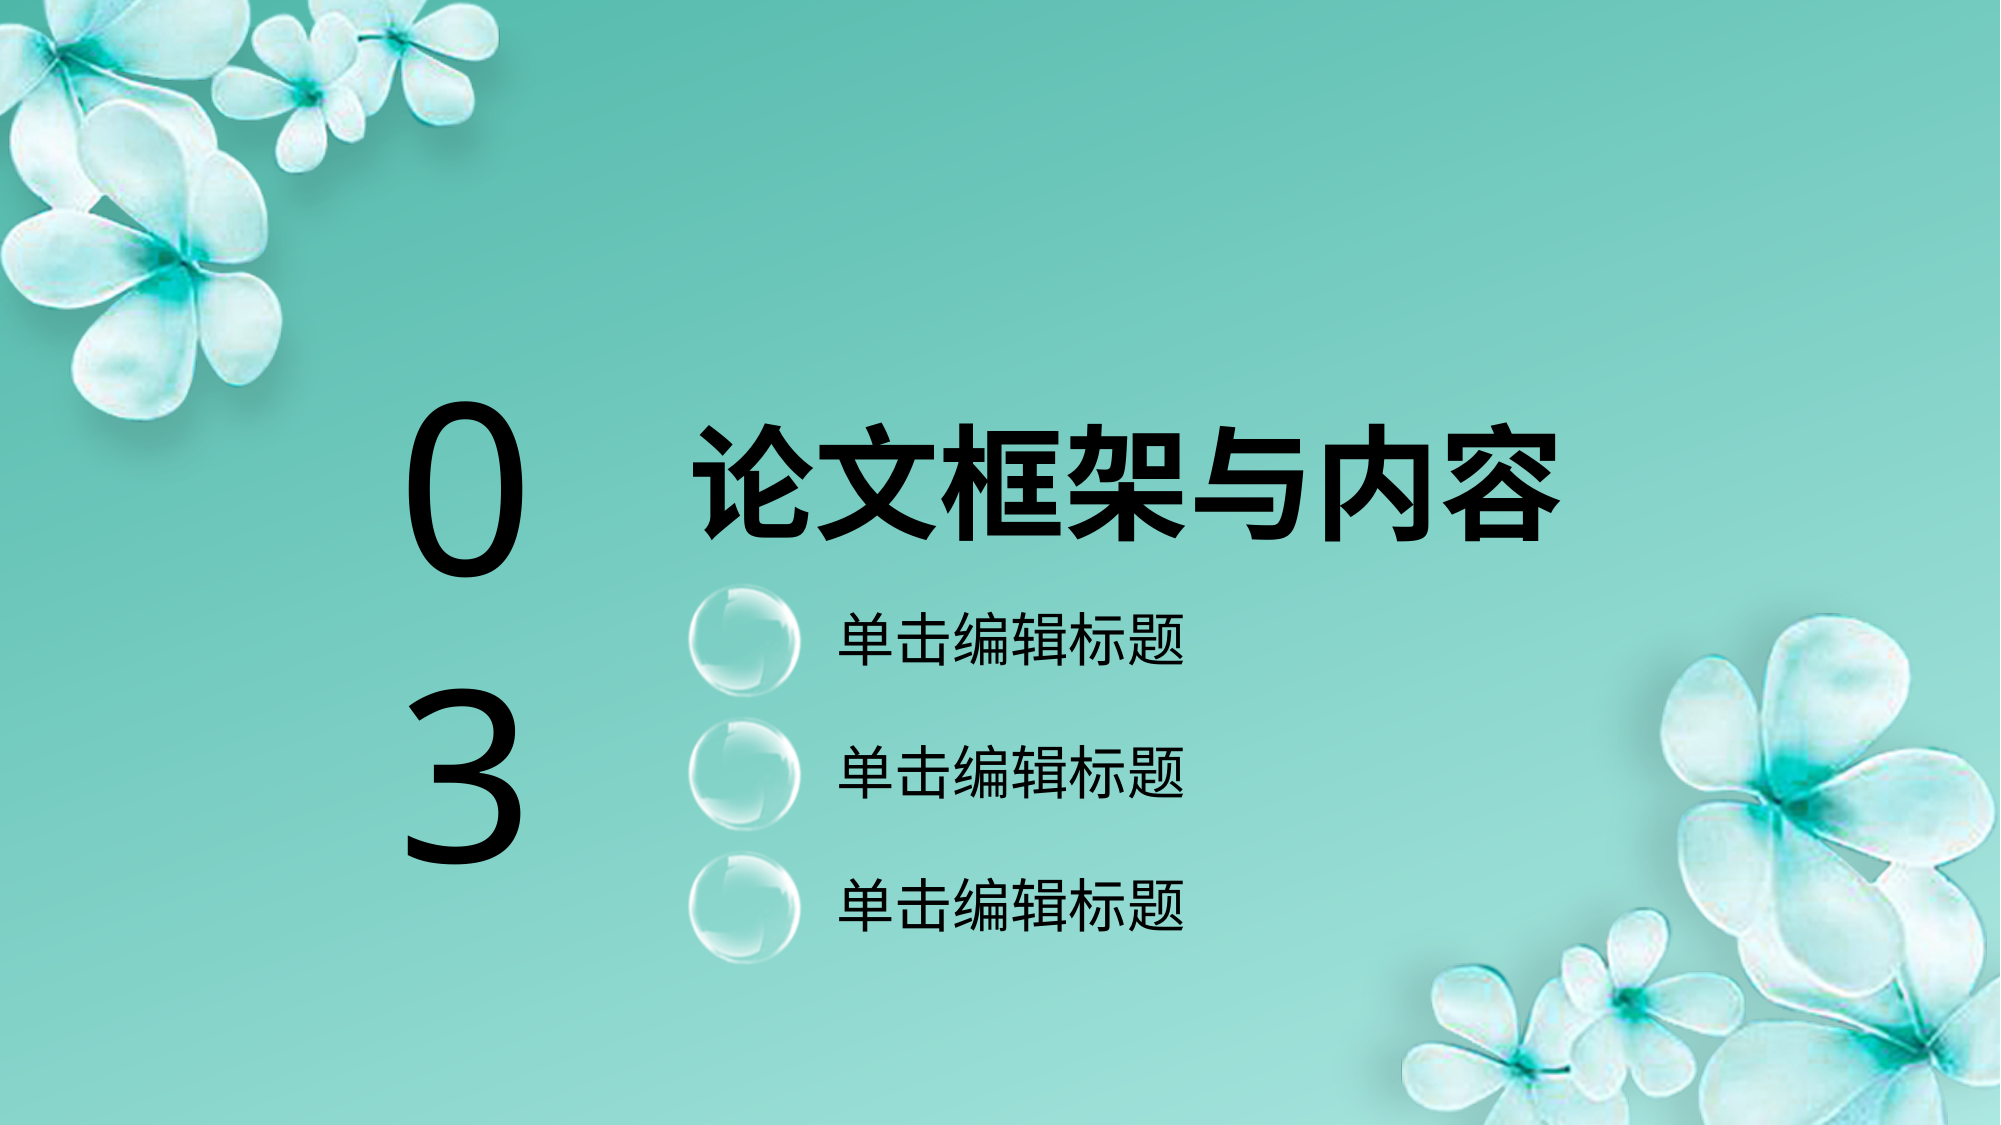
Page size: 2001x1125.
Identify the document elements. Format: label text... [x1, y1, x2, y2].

text_box 单击编辑标题 [821, 726, 1327, 816]
text_box 单击编辑标题 [821, 858, 1327, 949]
picture [1332, 576, 2000, 1125]
text_box 论文框架与内容 [675, 397, 1604, 563]
text_box 单击编辑标题 [821, 593, 1327, 684]
picture [673, 563, 817, 980]
picture [0, 0, 537, 488]
text_box 03 [382, 328, 675, 919]
